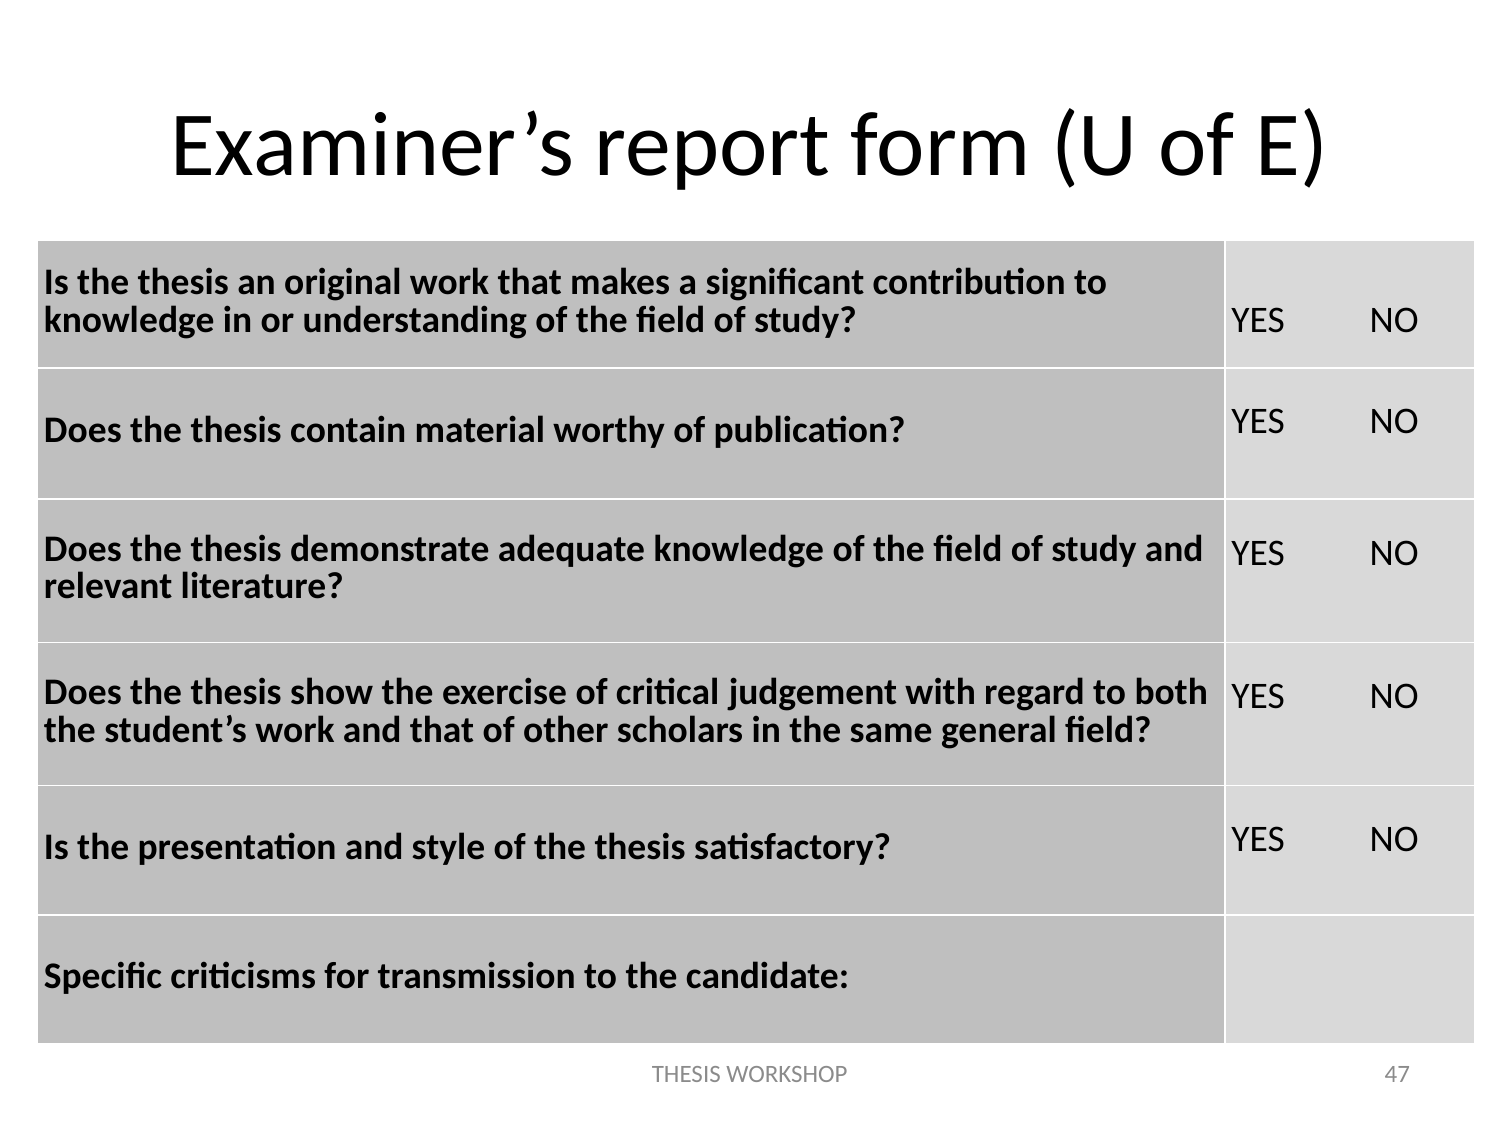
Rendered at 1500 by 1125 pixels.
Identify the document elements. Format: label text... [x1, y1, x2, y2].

slide_number 47 [1074, 1042, 1425, 1103]
table_header YES NO [1226, 241, 1474, 367]
table_cell Does the thesis contain material worthy of publication? [38, 369, 1224, 498]
table_cell YES NO [1226, 643, 1474, 785]
table_cell YES NO [1226, 786, 1474, 914]
table_cell Specific criticisms for transmission to the candidate: [38, 916, 1224, 1043]
table_cell YES NO [1226, 369, 1474, 498]
table_cell [1226, 916, 1474, 1043]
table_cell Does the thesis show the exercise of critical judgement with regard to both the student’s work and that of other scholars in the same general field? [38, 643, 1224, 785]
table_cell Is the presentation and style of the thesis satisfactory? [38, 786, 1224, 914]
table_cell YES NO [1226, 500, 1474, 642]
footer THESIS WORKSHOP [512, 1042, 988, 1103]
table_header Is the thesis an original work that makes a significant contribution to knowledge in or understanding of the field of study? [38, 241, 1224, 367]
title Examiner’s report form (U of E) [75, 45, 1425, 233]
table_cell Does the thesis demonstrate adequate knowledge of the field of study and relevant literature? [38, 500, 1224, 642]
